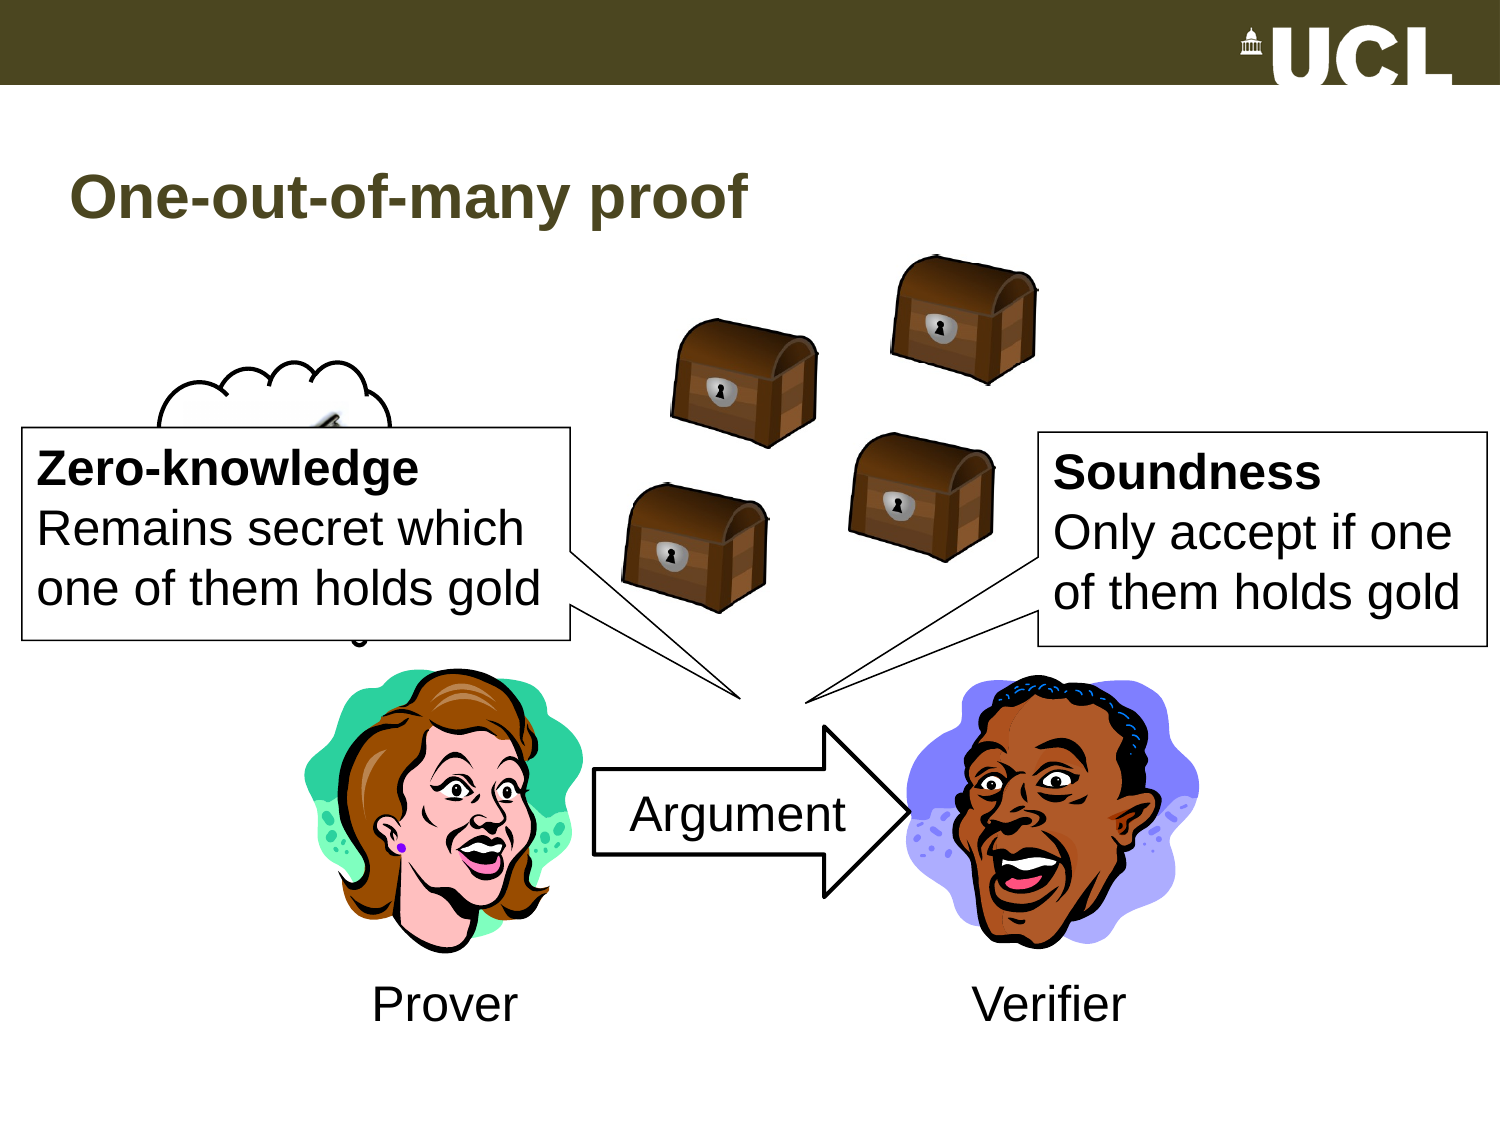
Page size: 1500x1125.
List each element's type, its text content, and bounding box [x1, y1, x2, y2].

picture [303, 660, 588, 964]
text_box Argument [614, 773, 875, 849]
text_box Soundness Only accept if one of them holds gold [805, 432, 1488, 704]
title One-out-of-many proof [54, 148, 1447, 362]
text_box Prover Verifier [56, 964, 1286, 1040]
text_box Zero-knowledge Remains secret which one of them holds gold [21, 427, 741, 699]
picture [670, 317, 819, 449]
text_box [156, 360, 392, 427]
picture [903, 672, 1201, 952]
picture [182, 401, 349, 547]
picture [0, 0, 1500, 85]
picture [890, 254, 1039, 386]
text_box [592, 724, 898, 900]
picture [621, 482, 770, 614]
text_box [351, 641, 368, 648]
picture [847, 431, 996, 564]
